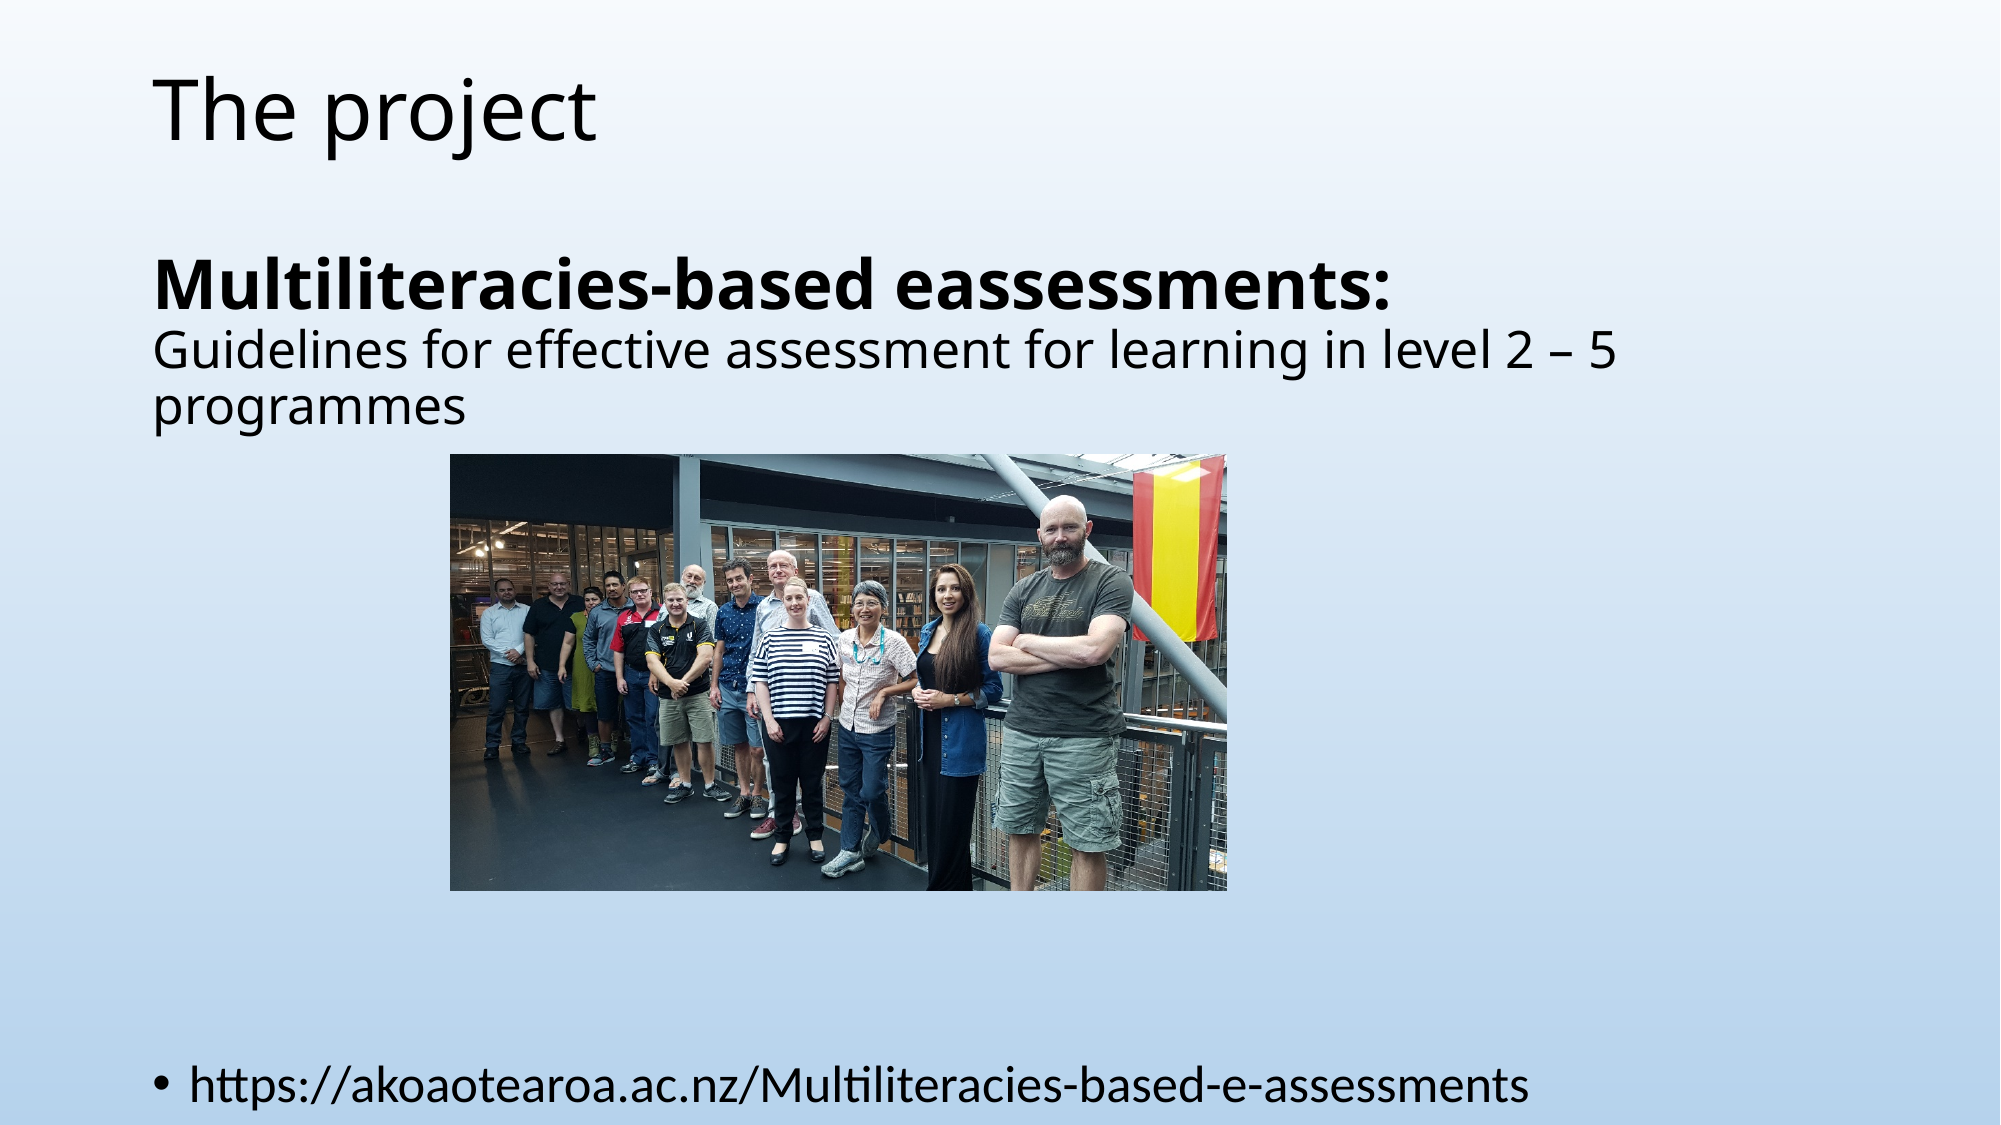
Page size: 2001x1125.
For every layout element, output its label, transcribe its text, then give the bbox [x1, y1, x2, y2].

list https://akoaotearoa.ac.nz/Multiliteracies-based-e-assessments [137, 366, 1863, 1125]
title The project Multiliteracies-based eassessments: Guidelines for effective assessment for learning in level 2 – 5 programmes [137, 59, 1863, 366]
picture [450, 454, 1227, 891]
